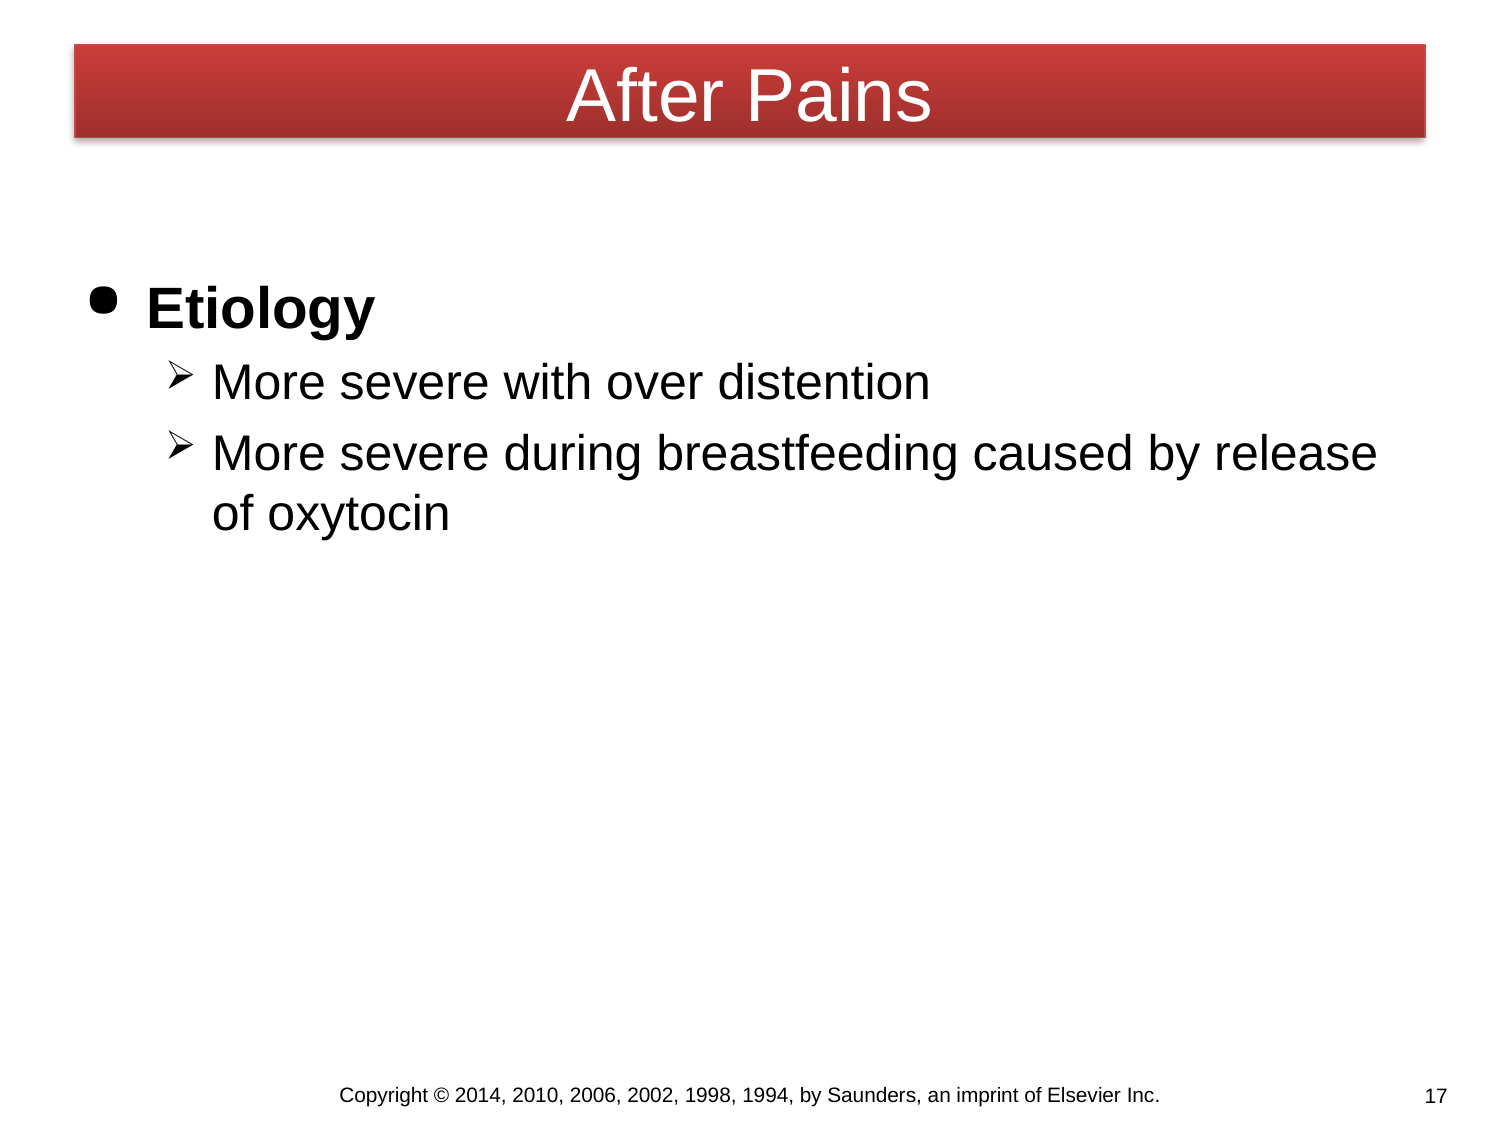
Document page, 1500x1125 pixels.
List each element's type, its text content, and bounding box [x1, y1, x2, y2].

slide_number 17 [1362, 1065, 1463, 1125]
footer Copyright © 2014, 2010, 2006, 2002, 1998, 1994, by Saunders, an imprint of Elsevier Inc. [187, 1062, 1313, 1125]
list Etiology More severe with over distention More severe during breastfeeding caused by release of oxytocin [75, 262, 1425, 1005]
title After Pains [74, 44, 1426, 138]
